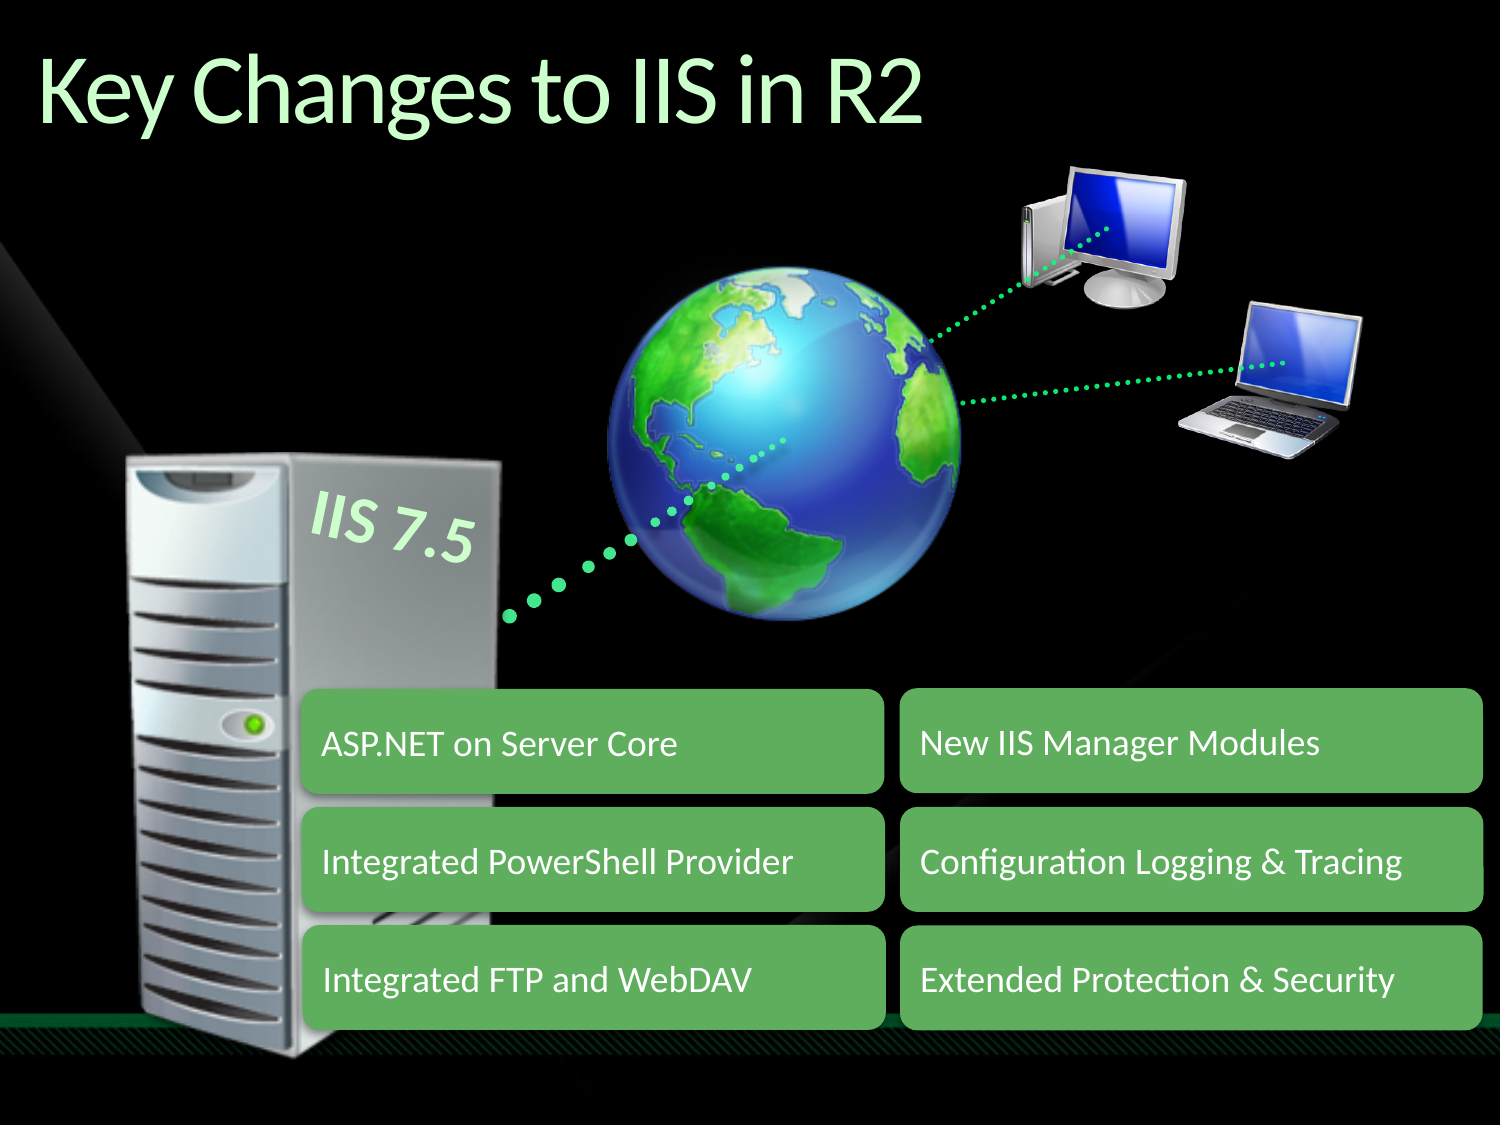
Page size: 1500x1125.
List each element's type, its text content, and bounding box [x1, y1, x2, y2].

text_box ASP.NET on Server Core [585, 688, 885, 794]
title Key Changes to IIS in R2 [37, 37, 1413, 147]
picture [0, 0, 1500, 1125]
text_box Configuration Logging & Tracing [900, 806, 1484, 912]
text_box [1117, 362, 1288, 426]
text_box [509, 437, 788, 617]
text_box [799, 224, 1113, 426]
text_box Integrated FTP and WebDAV [585, 924, 886, 1030]
text_box New IIS Manager Modules [899, 688, 1484, 794]
text_box Integrated PowerShell Provider [585, 806, 886, 912]
text_box Extended Protection & Security [900, 925, 1483, 1031]
